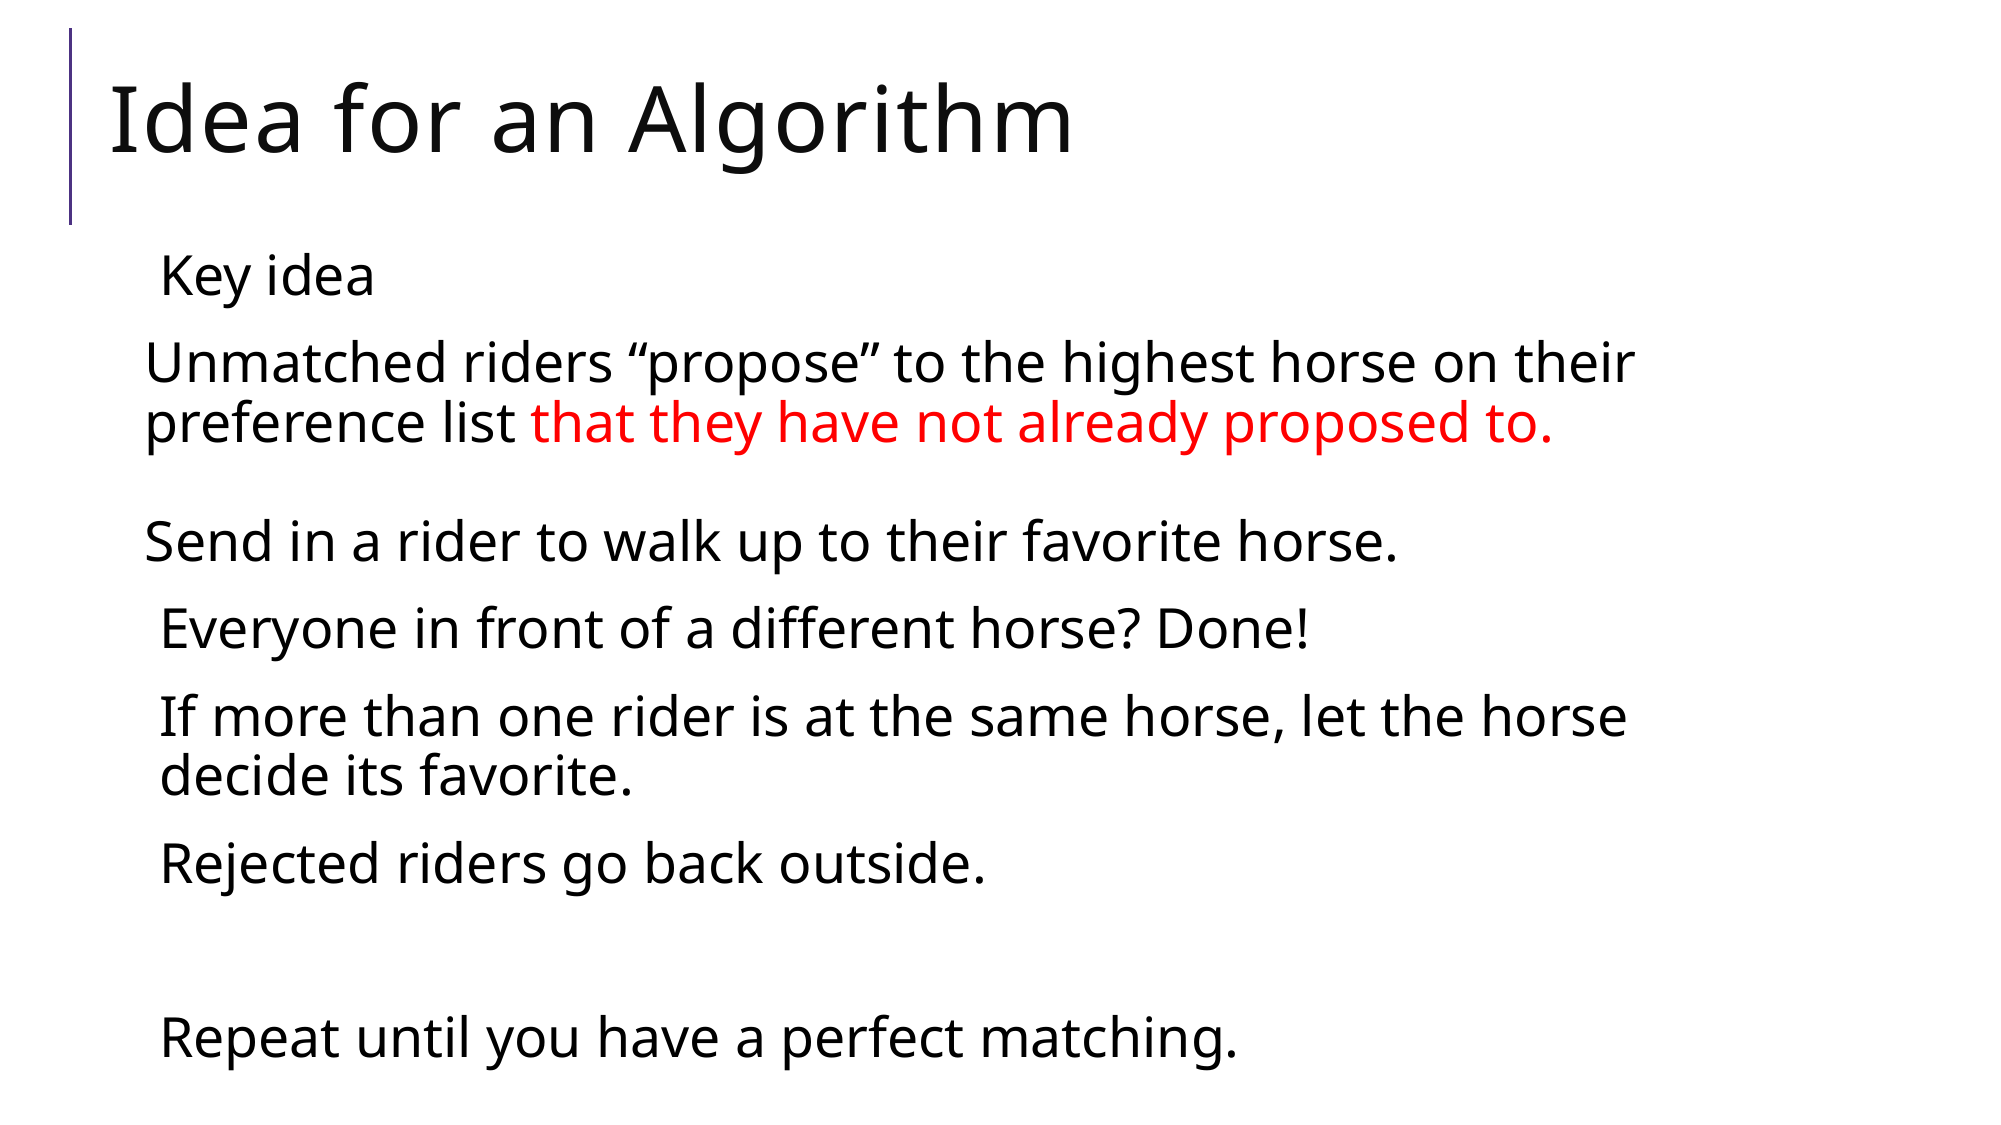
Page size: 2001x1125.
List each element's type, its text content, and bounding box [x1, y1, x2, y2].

title Idea for an Algorithm [94, 43, 1930, 210]
list Key idea Unmatched riders “propose” to the highest horse on their preference list that they have not already proposed to. Send in a rider to walk up to their favorite horse. Everyone in front of a different horse? Done! If more than one rider is at the same horse, let the horse decide its favorite. Rejected riders go back outside. Repeat until you have a perfect matching. [137, 240, 1698, 1087]
